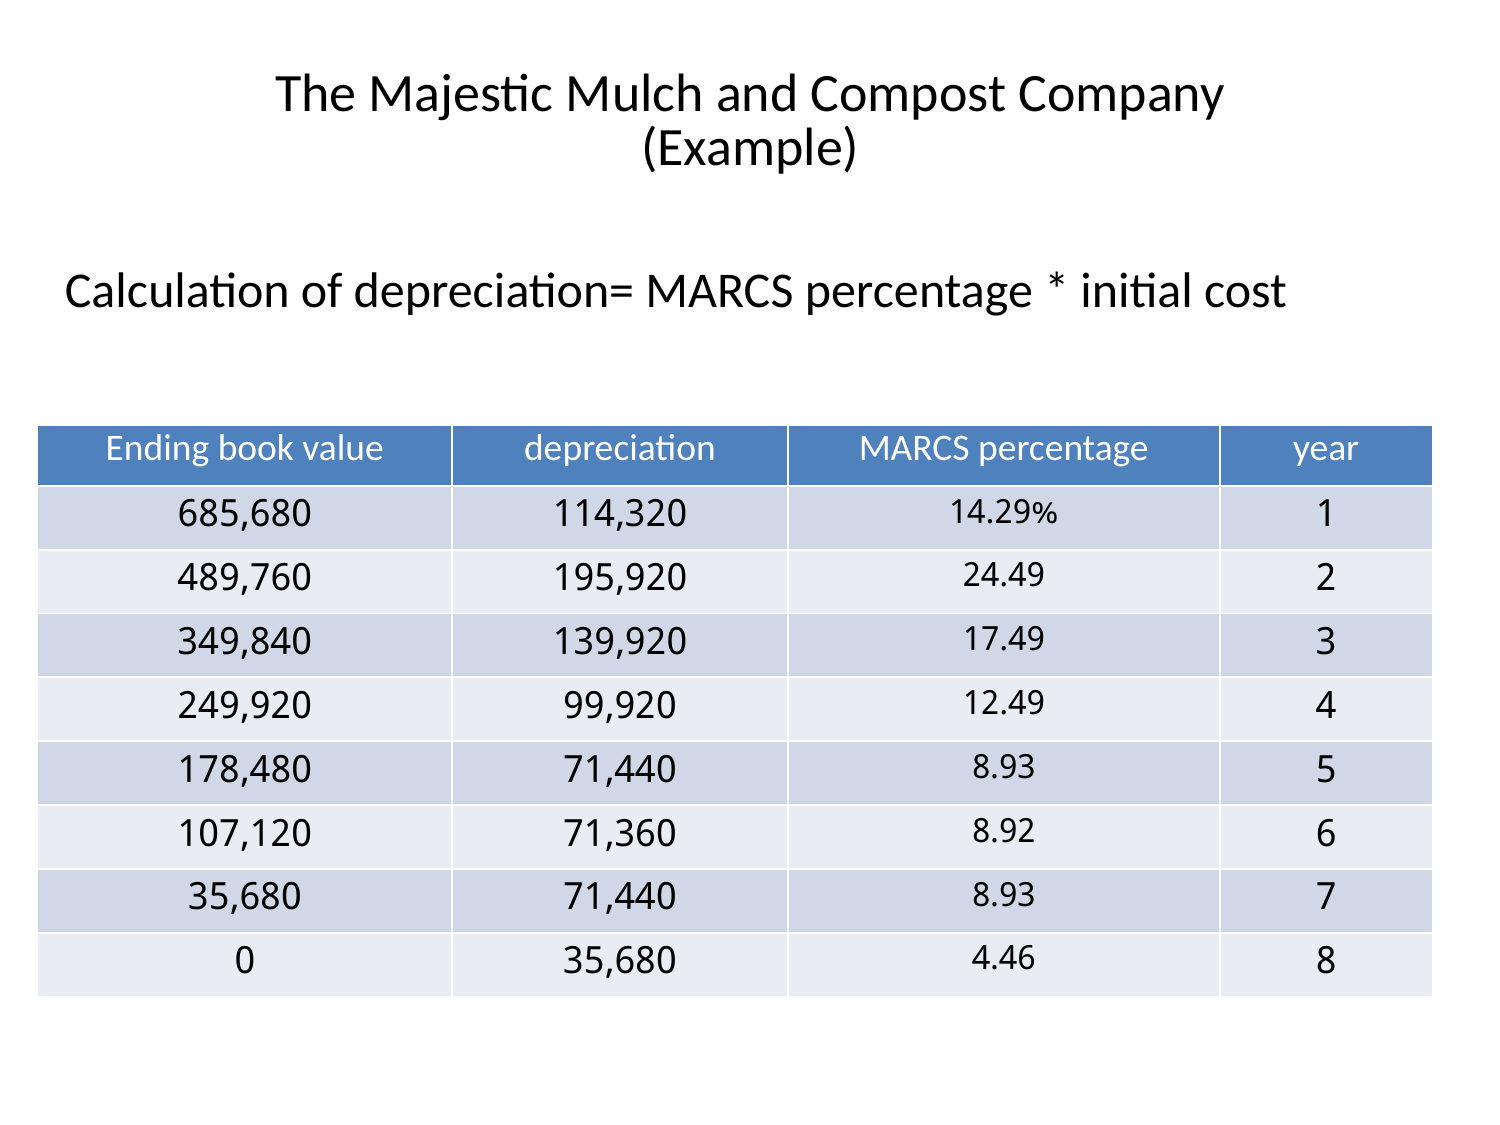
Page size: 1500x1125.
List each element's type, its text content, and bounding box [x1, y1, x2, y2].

title The Majestic Mulch and Compost Company (Example) [50, 62, 1450, 187]
table_cell 4.46 [789, 934, 1219, 996]
table_cell 8.93 [789, 870, 1219, 932]
table_cell 139,920 [453, 614, 787, 676]
table_cell 6 [1221, 806, 1432, 868]
table_cell 107,120 [38, 806, 451, 868]
table_cell 17.49 [789, 614, 1219, 676]
table_cell 4 [1221, 678, 1432, 740]
table_cell 0 [38, 934, 451, 996]
table_cell 35,680 [38, 870, 451, 932]
table_cell 1 [1221, 487, 1432, 549]
table_cell 178,480 [38, 742, 451, 804]
text_box Calculation of depreciation= MARCS percentage * initial cost [50, 249, 1450, 325]
table_header Ending book value [38, 426, 451, 485]
table_cell 349,840 [38, 614, 451, 676]
table_header MARCS percentage [789, 426, 1219, 485]
table_cell 14.29% [789, 487, 1219, 549]
table_header year [1221, 426, 1432, 485]
table_cell 5 [1221, 742, 1432, 804]
table_cell 12.49 [789, 678, 1219, 740]
table_cell 3 [1221, 614, 1432, 676]
table_cell 2 [1221, 551, 1432, 613]
table_cell 8.92 [789, 806, 1219, 868]
table_cell 195,920 [453, 551, 787, 613]
table_cell 8 [1221, 934, 1432, 996]
table_cell 249,920 [38, 678, 451, 740]
table_cell 8.93 [789, 742, 1219, 804]
table_cell 24.49 [789, 551, 1219, 613]
table_cell 114,320 [453, 487, 787, 549]
table_cell 99,920 [453, 678, 787, 740]
table_cell 71,360 [453, 806, 787, 868]
table_cell 489,760 [38, 551, 451, 613]
table_cell 71,440 [453, 742, 787, 804]
table_cell 685,680 [38, 487, 451, 549]
table_cell 71,440 [453, 870, 787, 932]
table_cell 7 [1221, 870, 1432, 932]
table_header depreciation [453, 426, 787, 485]
table_cell 35,680 [453, 934, 787, 996]
